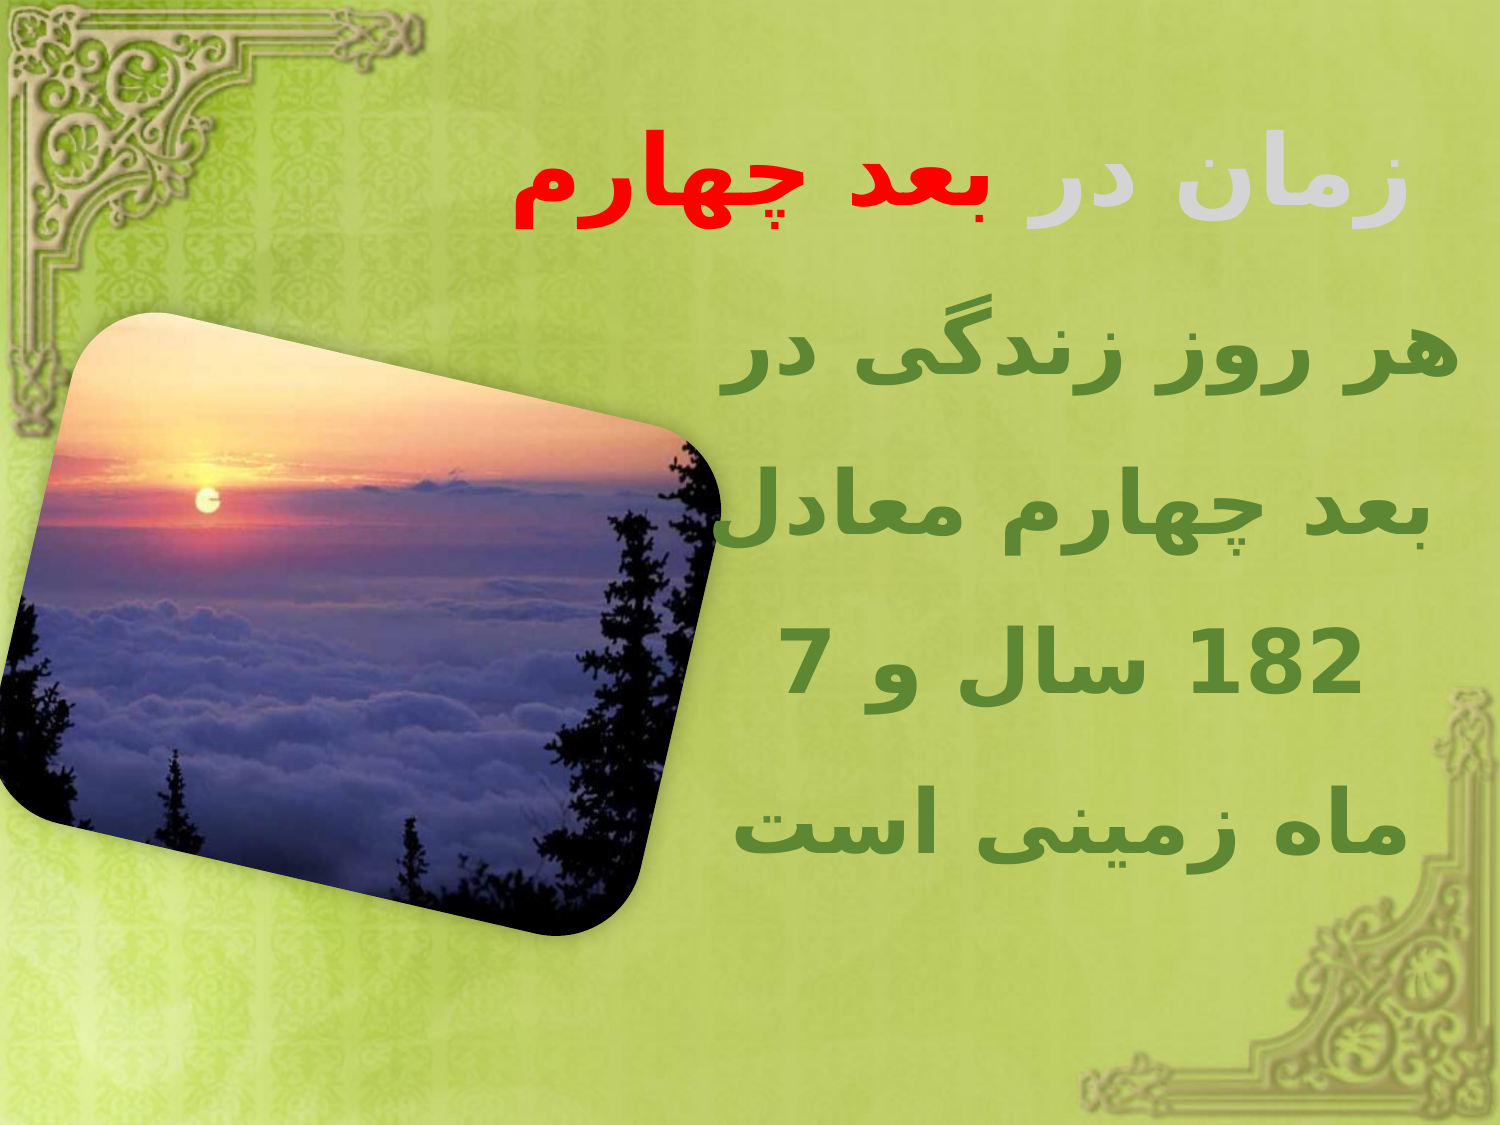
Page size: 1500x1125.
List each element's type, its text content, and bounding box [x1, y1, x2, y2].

picture [0, 0, 1500, 1125]
list هر روز زندگی در بعد چهارم معادل 182 سال و 7 ماه زمینی است [674, 224, 1500, 993]
title زمان در بعد چهارم [443, 44, 1480, 233]
